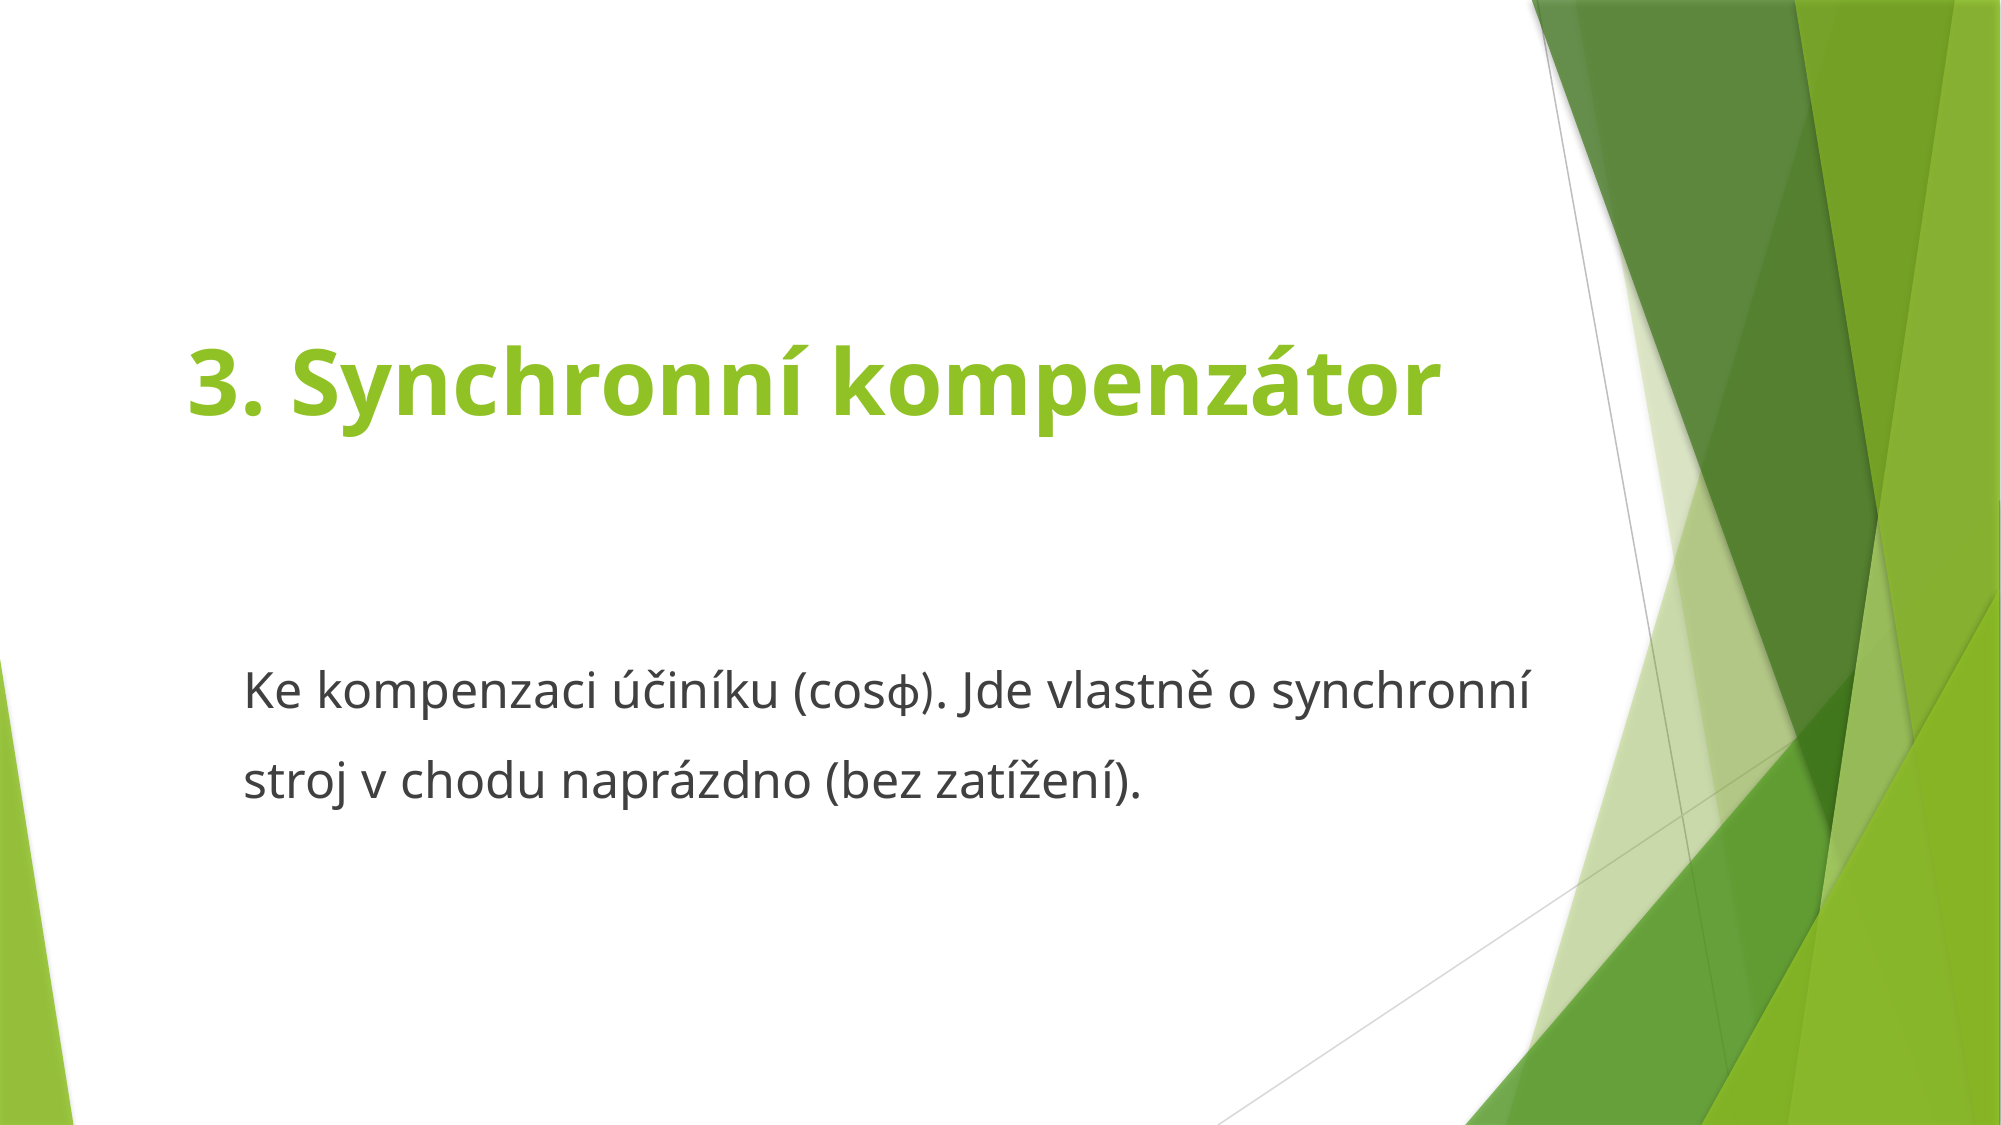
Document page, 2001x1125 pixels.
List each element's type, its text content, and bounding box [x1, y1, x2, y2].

list Ke kompenzaci účiníku (cosϕ). Jde vlastně o synchronní stroj v chodu naprázdno (bez zatížení). [228, 589, 1639, 848]
title 3. Synchronní kompenzátor [111, 99, 1522, 659]
